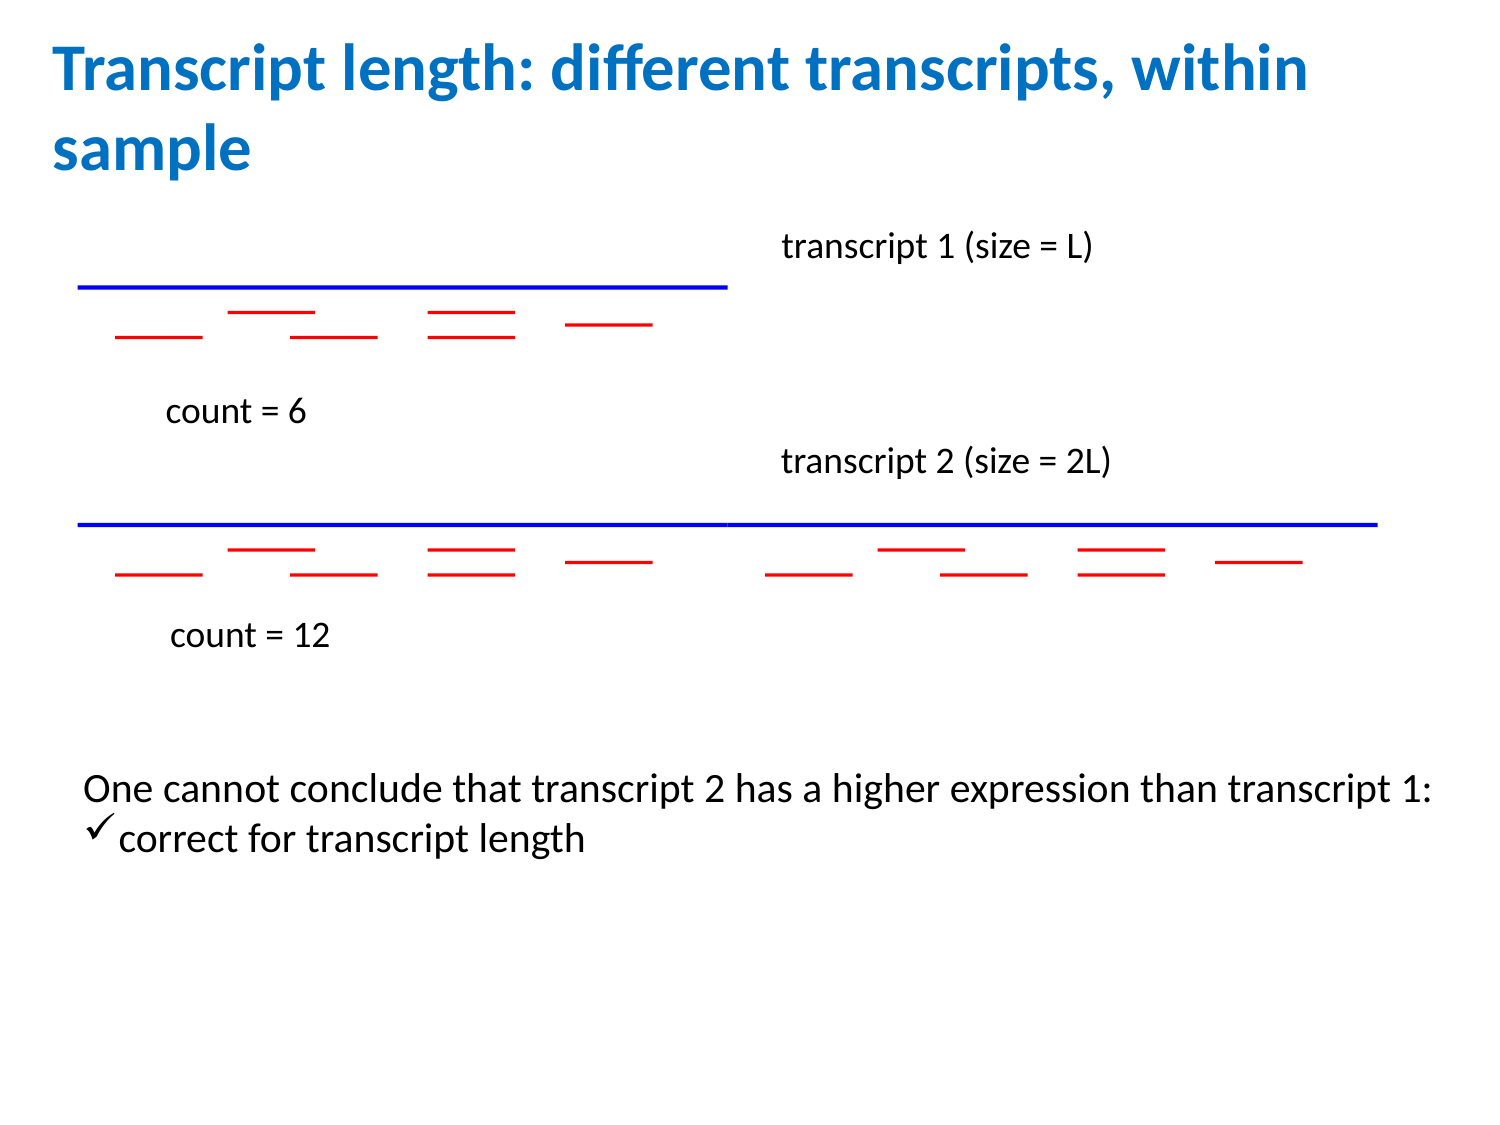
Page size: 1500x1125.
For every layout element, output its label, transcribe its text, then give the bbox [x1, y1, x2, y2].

text_box count = 12 [155, 602, 346, 663]
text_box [77, 524, 726, 576]
text_box One cannot conclude that transcript 2 has a higher expression than transcript 1: correct for transcript length [68, 753, 1450, 869]
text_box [77, 287, 728, 338]
text_box transcript 1 (size = L) [766, 213, 1118, 274]
text_box count = 6 [150, 378, 322, 439]
text_box transcript 2 (size = 2L) [766, 428, 1136, 489]
title Transcript length: different transcripts, within sample [37, 44, 1426, 163]
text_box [727, 524, 1378, 576]
